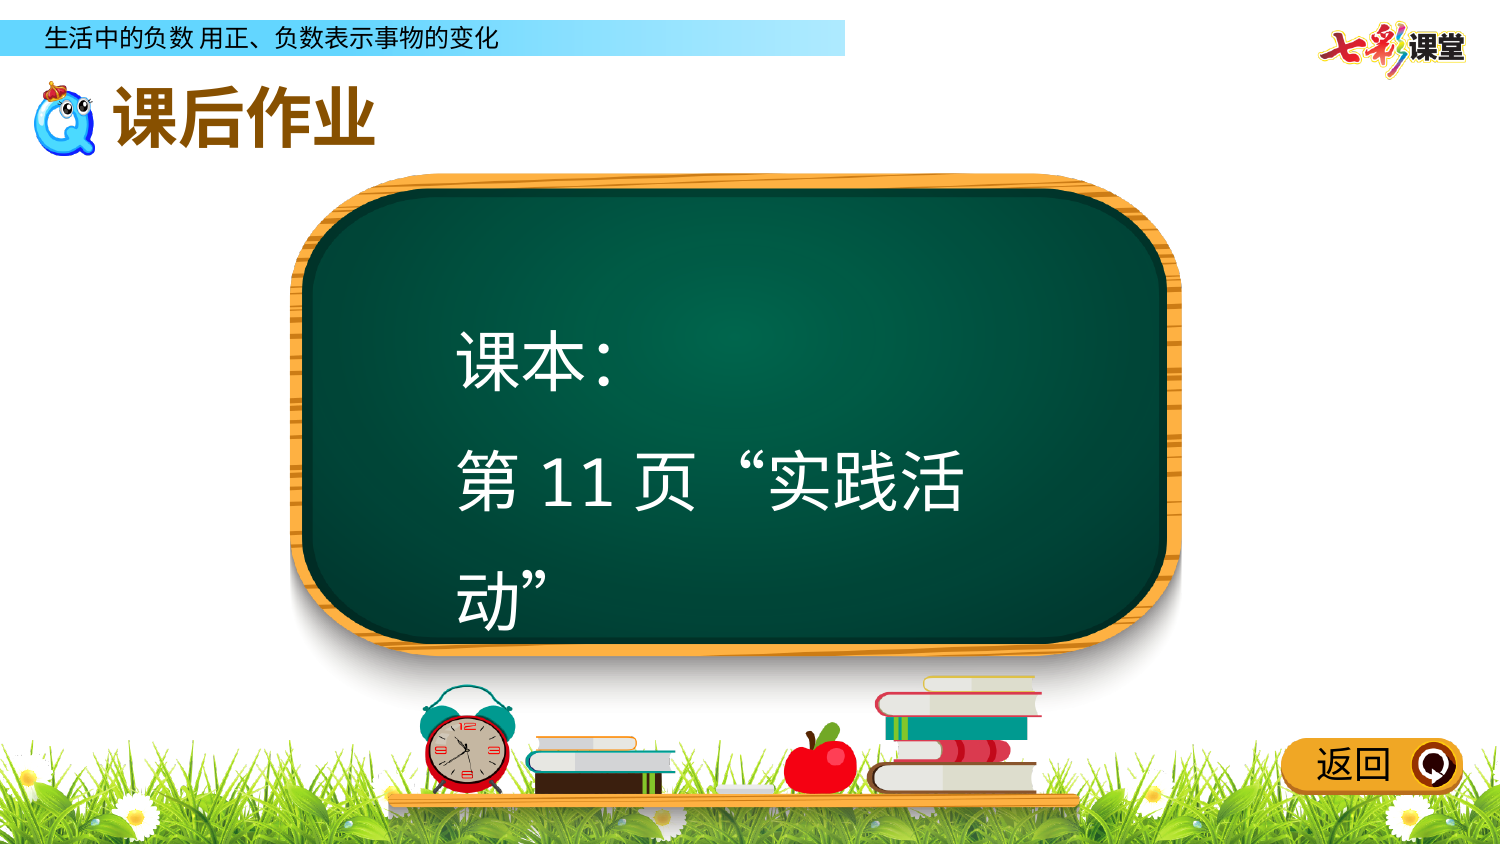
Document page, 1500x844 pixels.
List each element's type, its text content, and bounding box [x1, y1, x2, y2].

text_box 课后作业 [100, 69, 404, 161]
picture [34, 80, 96, 157]
picture [1316, 20, 1468, 80]
picture [0, 173, 1500, 844]
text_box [1281, 733, 1464, 795]
